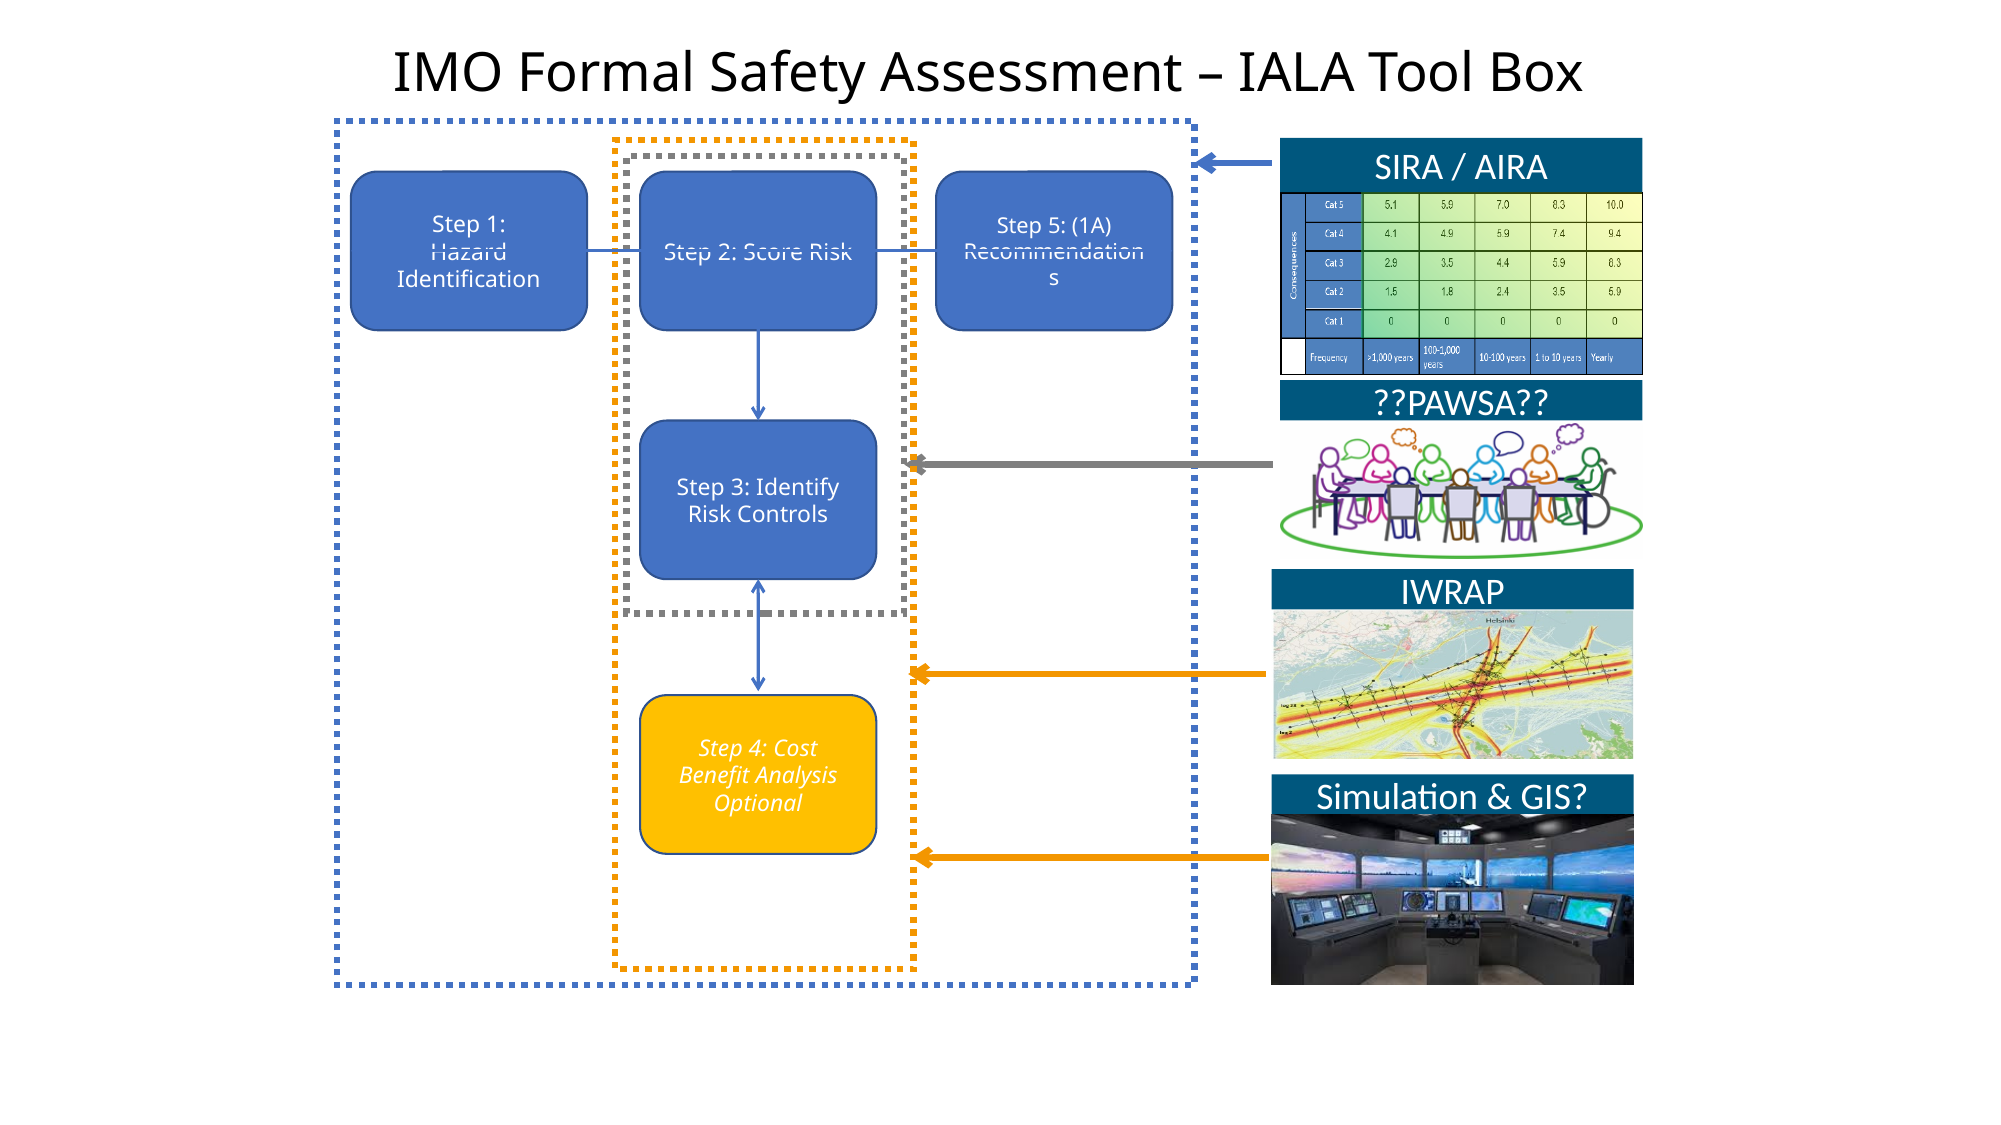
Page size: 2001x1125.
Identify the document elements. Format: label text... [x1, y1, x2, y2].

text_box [1271, 569, 1634, 759]
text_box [336, 121, 1272, 985]
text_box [1267, 155, 1273, 614]
text_box IMO Formal Safety Assessment – IALA Tool Box [336, 44, 1643, 112]
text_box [615, 140, 1267, 970]
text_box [1280, 137, 1643, 375]
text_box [1280, 380, 1643, 559]
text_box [1271, 774, 1634, 985]
